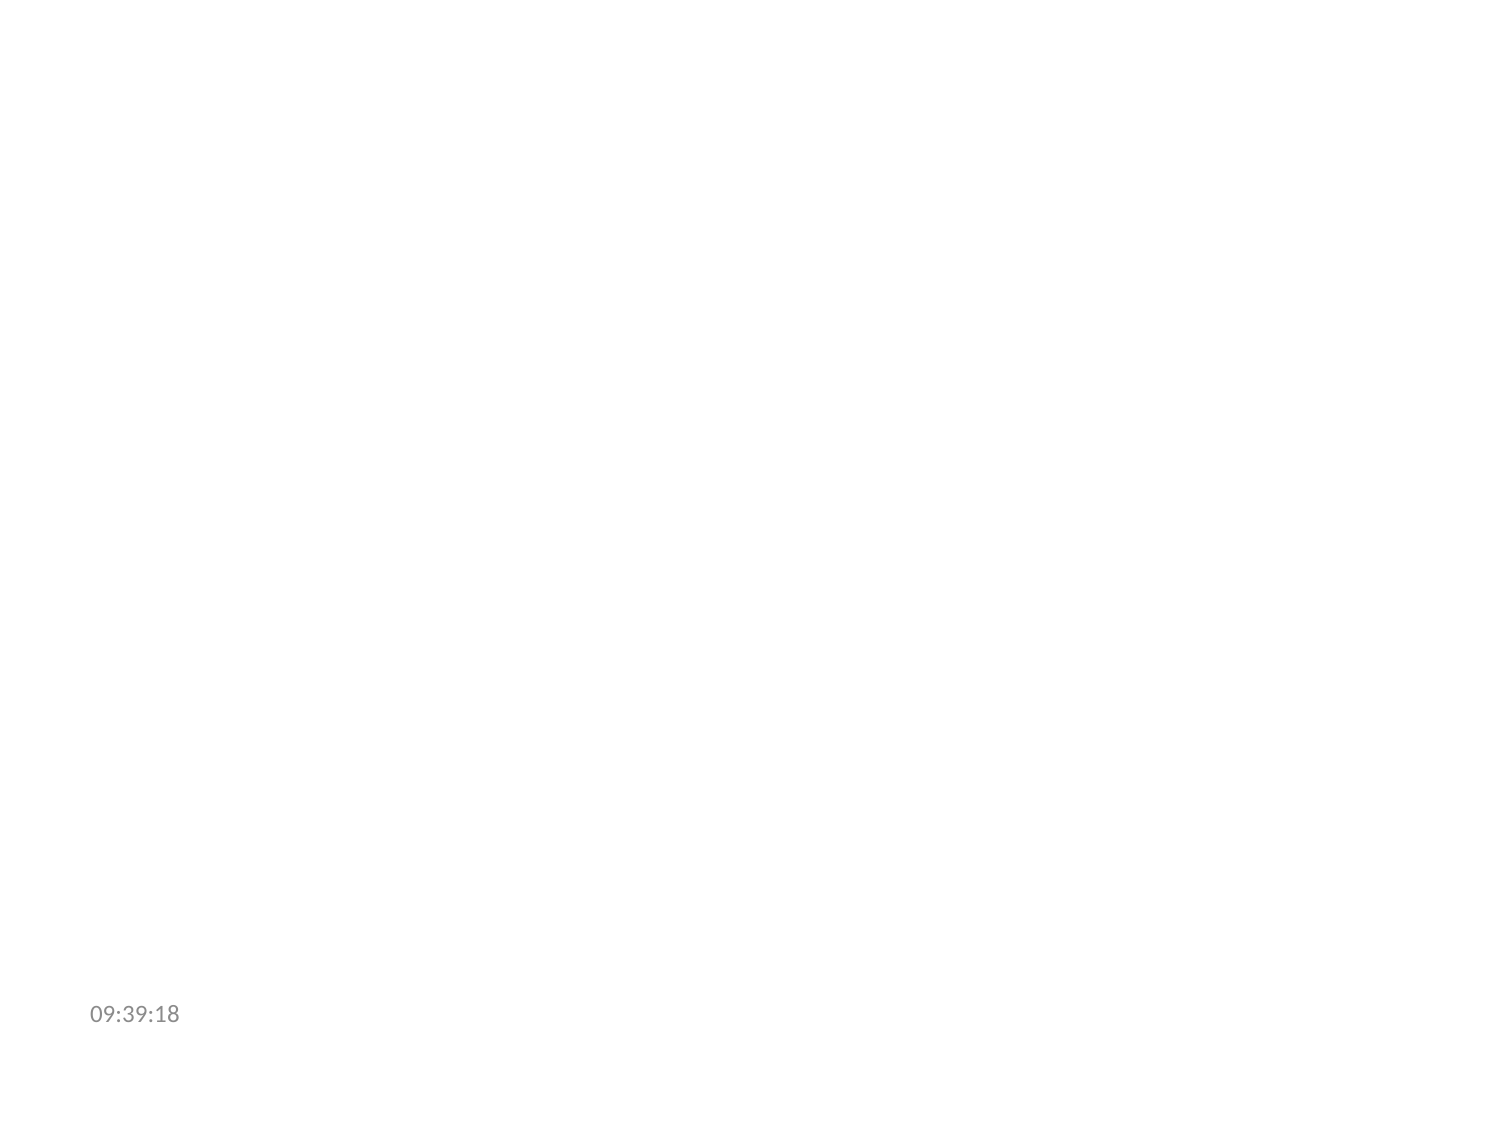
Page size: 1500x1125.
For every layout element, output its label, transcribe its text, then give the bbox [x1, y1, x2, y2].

text_box 15:35:09 [75, 982, 425, 1043]
